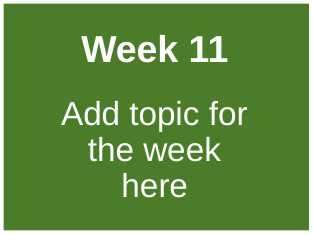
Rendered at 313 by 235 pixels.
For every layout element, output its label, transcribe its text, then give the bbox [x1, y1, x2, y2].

text_box Add topic for the week here [23, 89, 286, 212]
text_box Week 11 [64, 17, 245, 78]
text_box [3, 3, 310, 231]
